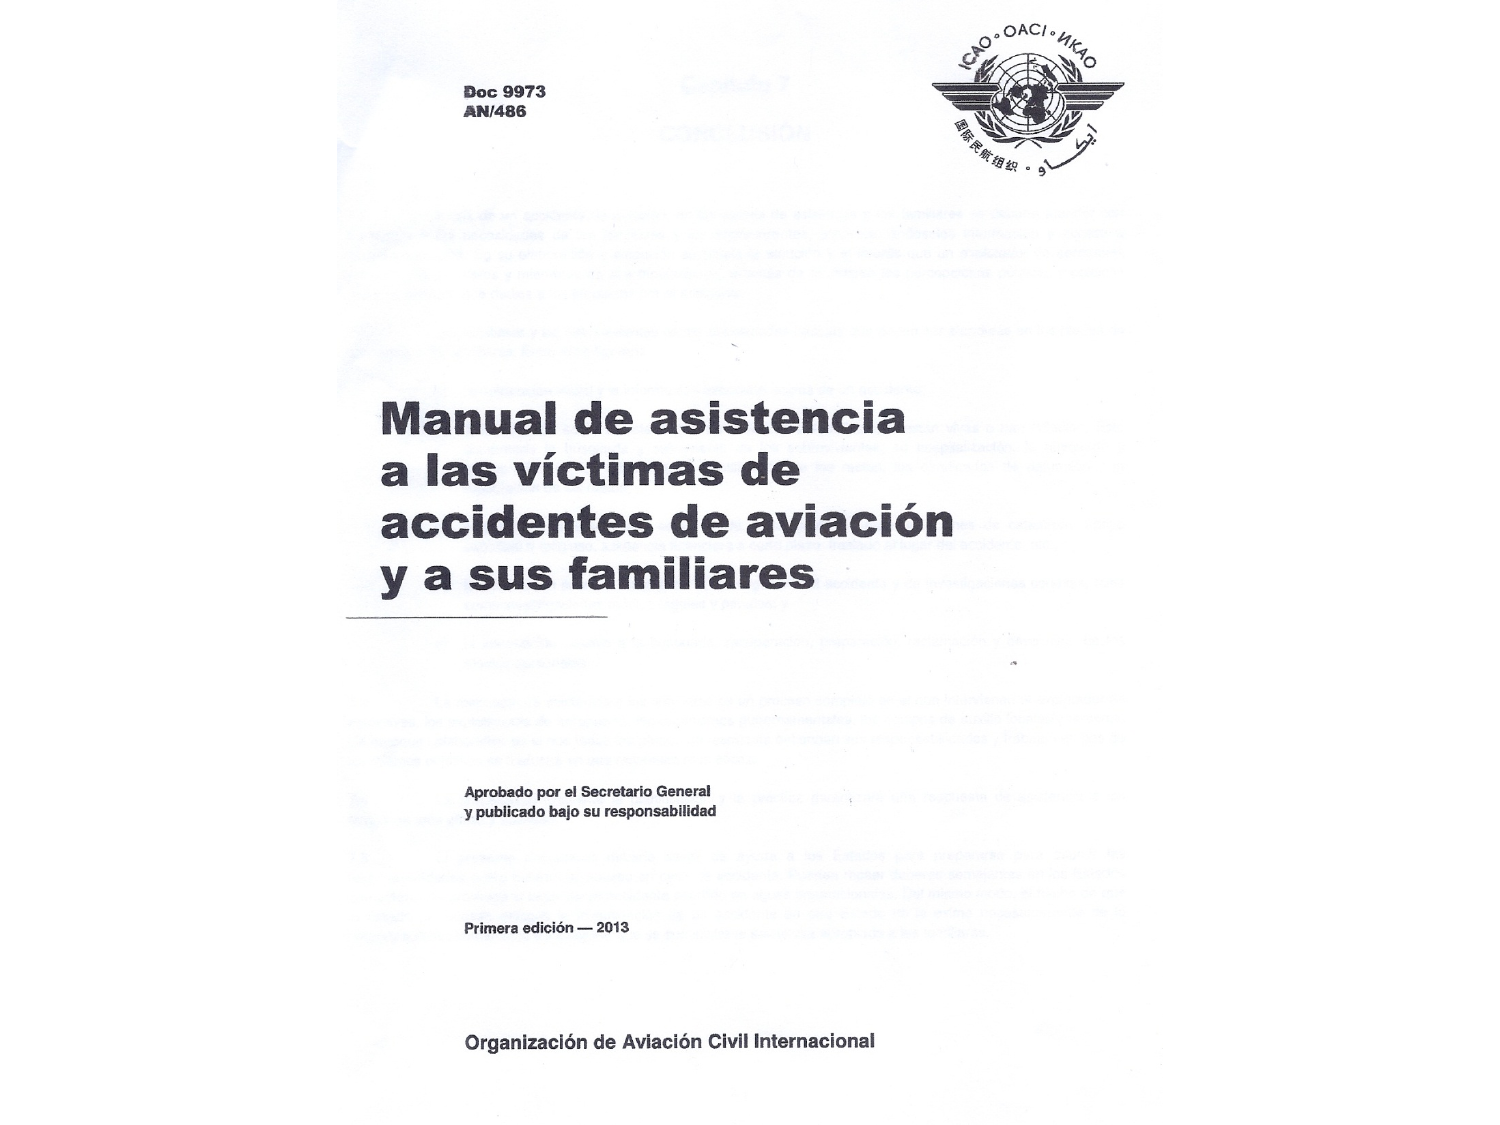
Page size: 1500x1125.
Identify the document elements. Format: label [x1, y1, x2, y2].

picture [337, 0, 1163, 1125]
